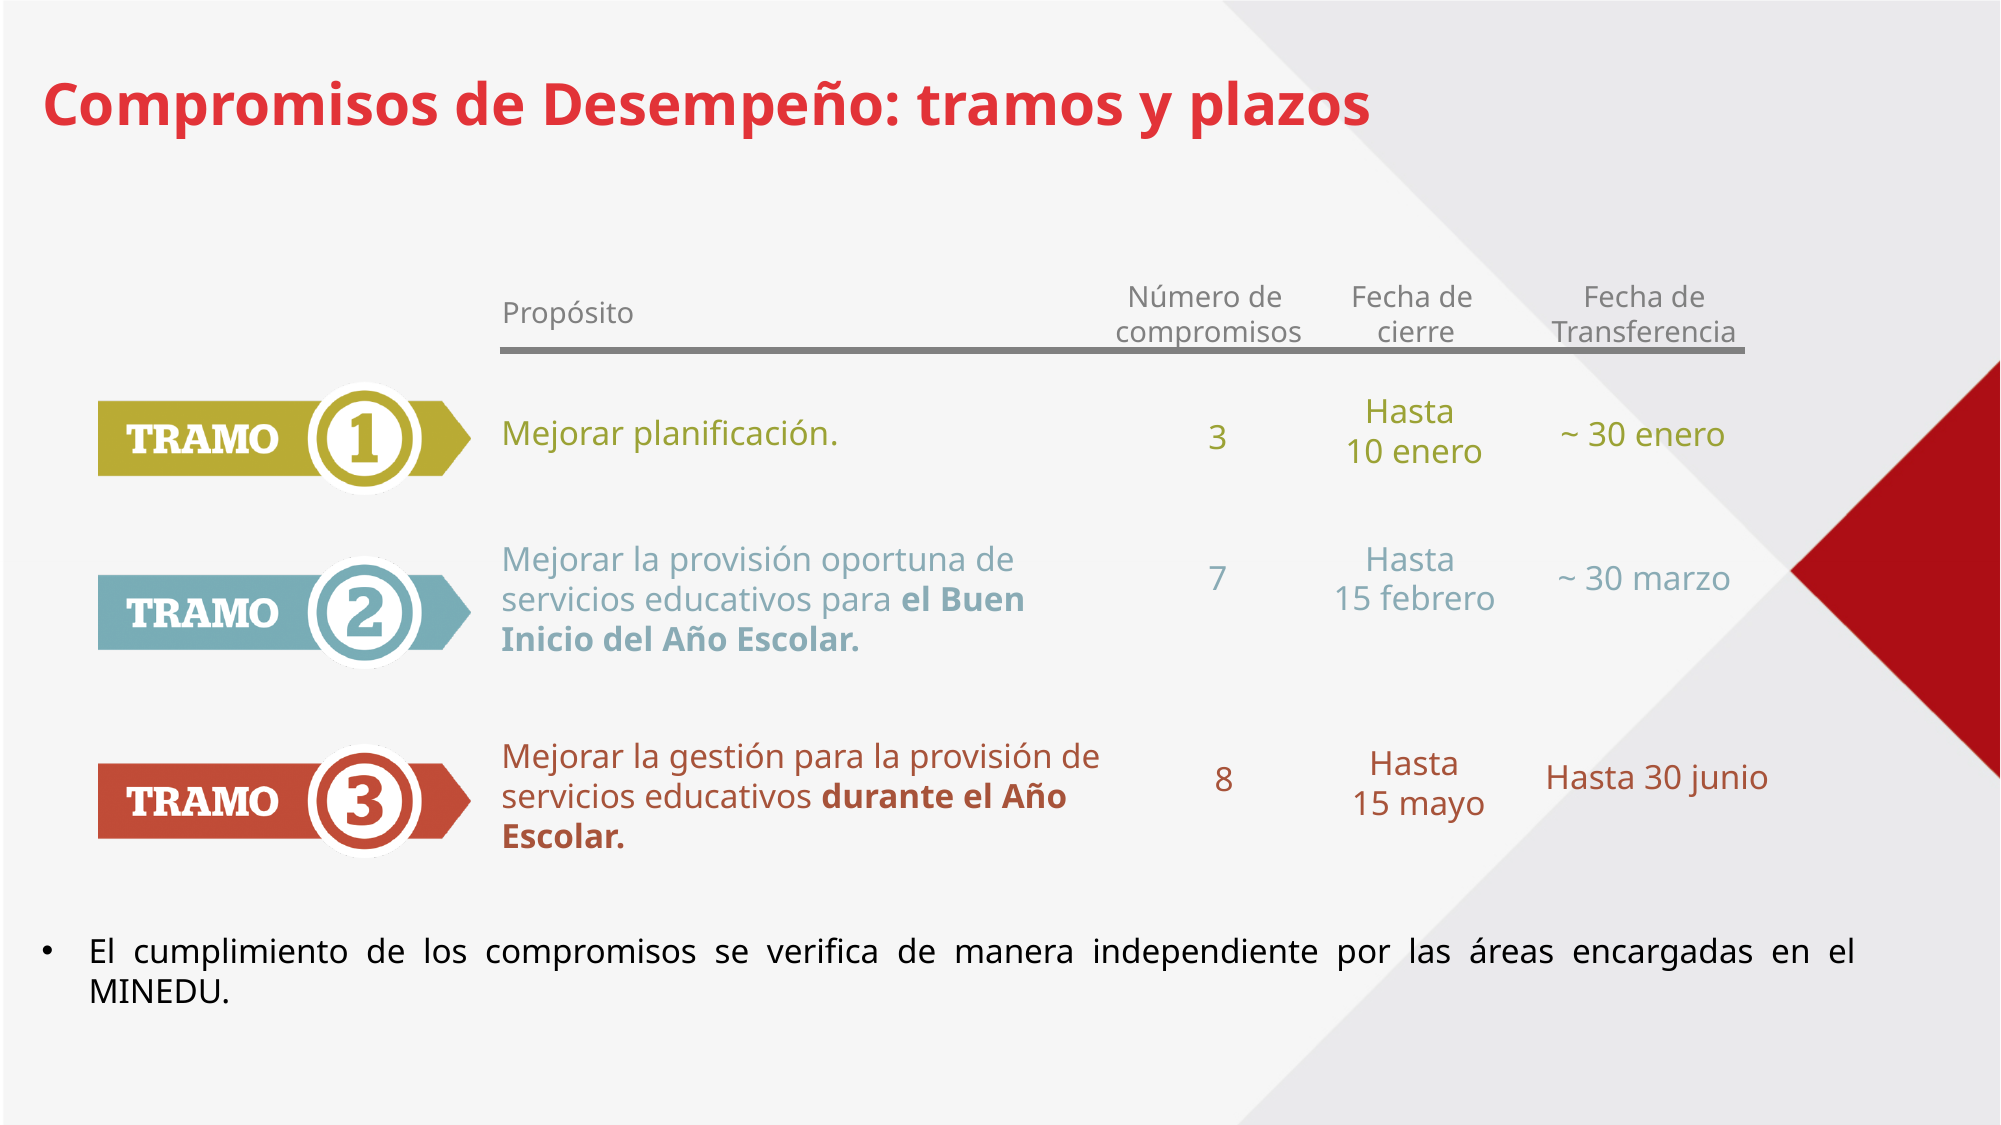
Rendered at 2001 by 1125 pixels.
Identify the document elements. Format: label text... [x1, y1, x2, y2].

text_box Mejorar la gestión para la provisión de servicios educativos durante el Año Escolar. [486, 727, 1141, 863]
text_box Fecha de cierre [1336, 270, 1489, 350]
text_box Número de compromisos [1100, 270, 1318, 350]
text_box ~ 30 enero [1545, 405, 1741, 461]
text_box ~ 30 marzo [1542, 549, 1746, 605]
text_box Propósito [487, 286, 650, 337]
text_box Mejorar planificación. [486, 404, 937, 460]
text_box Hasta 10 enero [1330, 382, 1498, 478]
text_box Compromisos de Desempeño: tramos y plazos [27, 50, 1990, 154]
text_box Mejorar la provisión oportuna de servicios educativos para el Buen Inicio del Año Escolar. [486, 531, 1141, 666]
text_box Fecha de Transferencia [1536, 270, 1752, 356]
text_box Hasta 30 junio [1530, 748, 1784, 804]
text_box Fecha de cierre [1336, 351, 1489, 356]
text_box 7 [1193, 549, 1243, 605]
text_box Número de compromisos [1100, 351, 1318, 356]
text_box El cumplimiento de los compromisos se verifica de manera independiente por las áreas encargadas en el MINEDU. [26, 922, 1874, 1058]
text_box Hasta 15 mayo [1336, 734, 1501, 830]
picture [0, 0, 2001, 1125]
text_box 3 [1193, 408, 1243, 464]
text_box 8 [1199, 750, 1249, 806]
text_box Hasta 15 febrero [1318, 530, 1511, 625]
